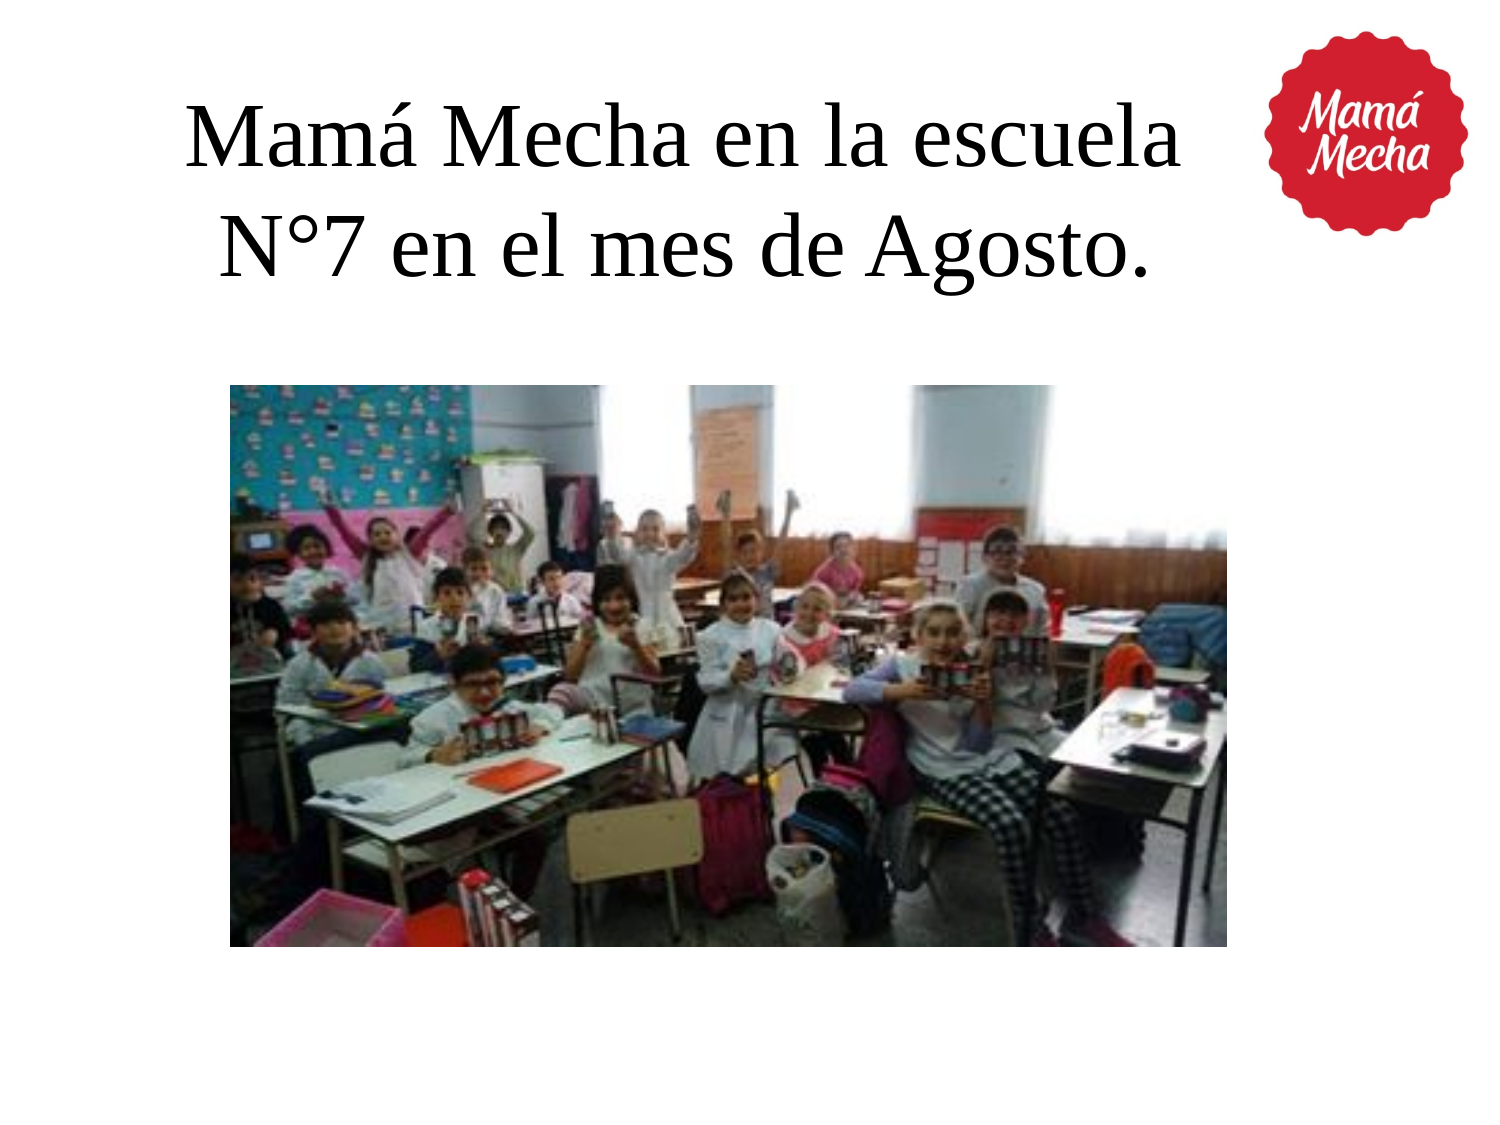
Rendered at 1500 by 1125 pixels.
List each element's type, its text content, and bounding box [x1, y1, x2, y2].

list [229, 385, 1228, 947]
title Mamá Mecha en la escuela N°7 en el mes de Agosto. [0, 54, 1350, 395]
picture [1232, 0, 1500, 268]
